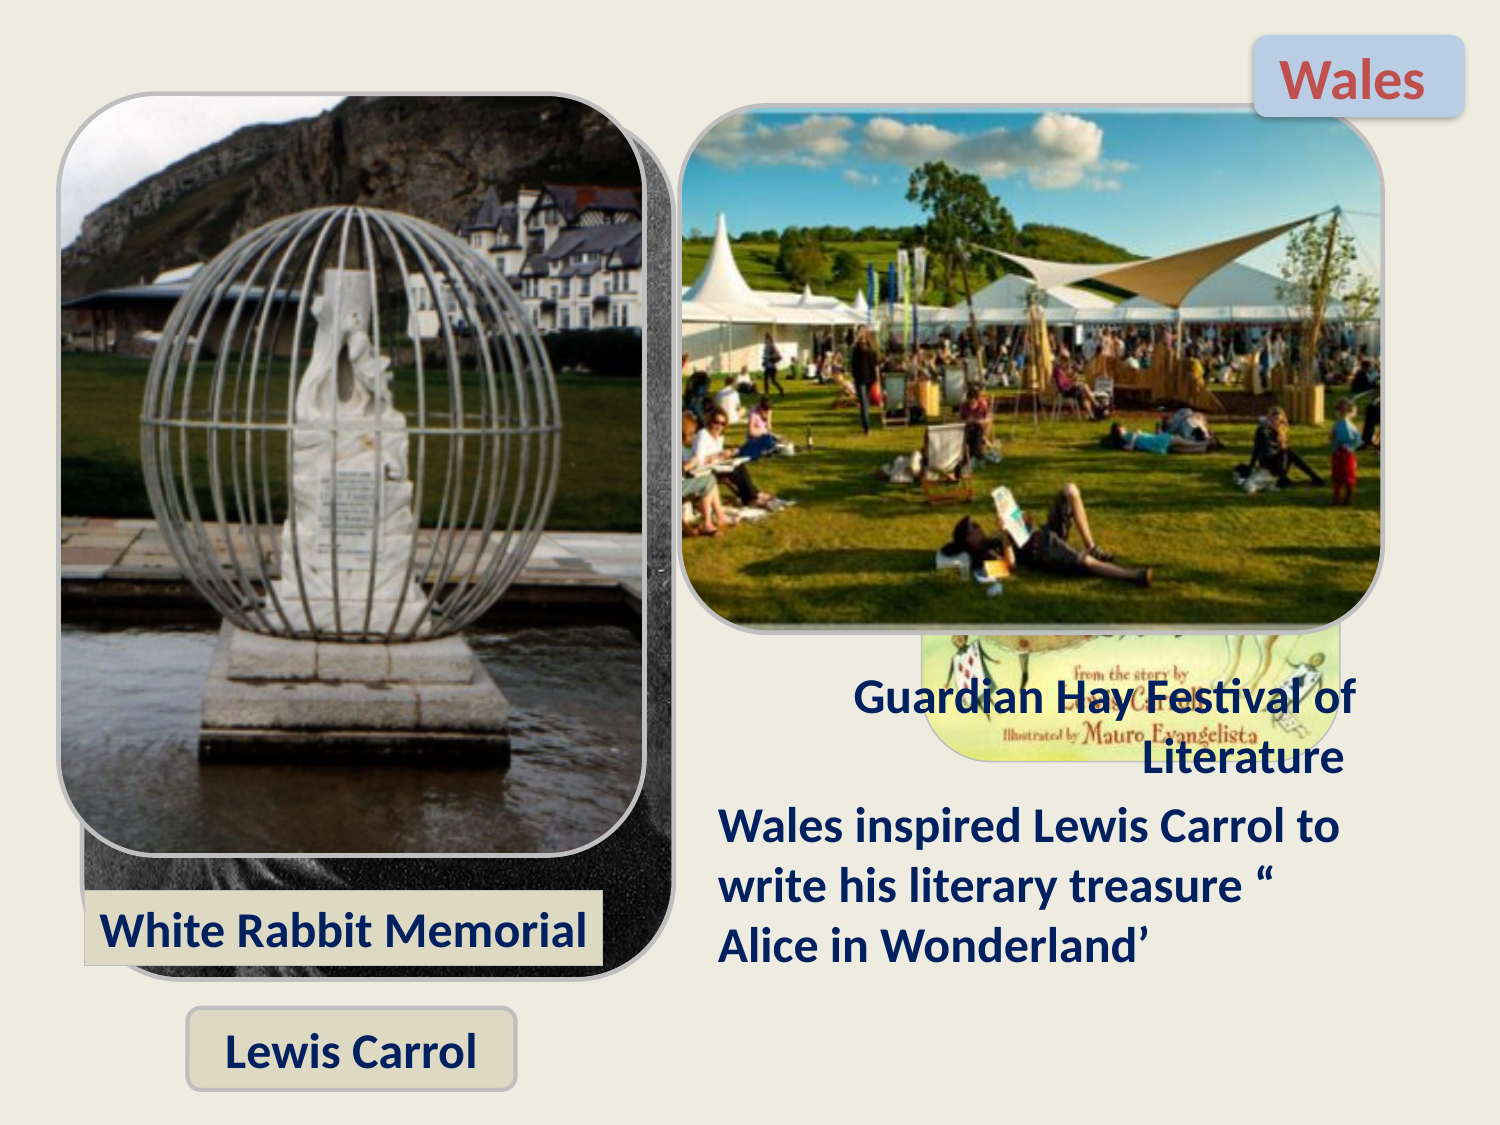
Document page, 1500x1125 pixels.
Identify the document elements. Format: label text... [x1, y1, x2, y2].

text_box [81, 975, 1384, 1090]
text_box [58, 93, 1383, 967]
text_box Wales [1253, 35, 1465, 118]
